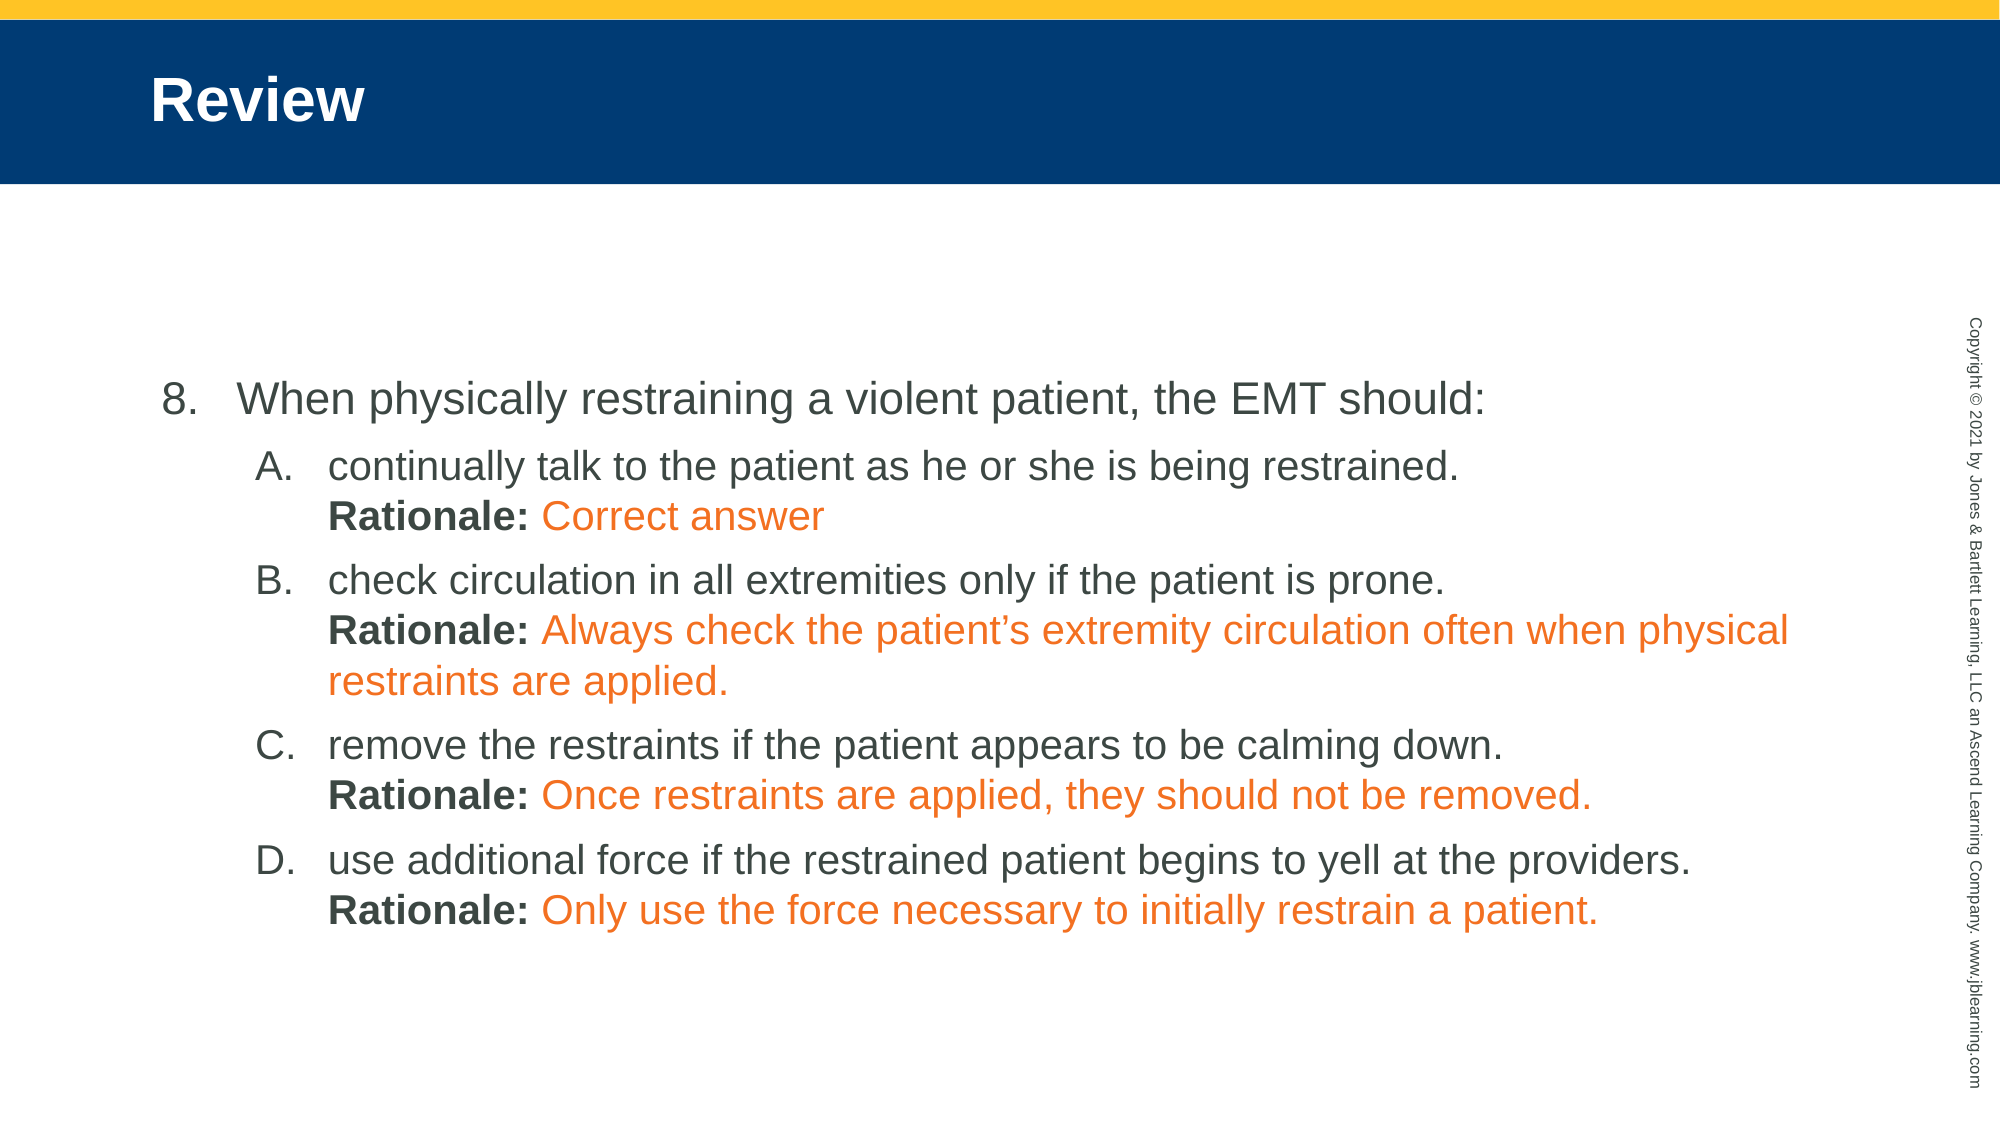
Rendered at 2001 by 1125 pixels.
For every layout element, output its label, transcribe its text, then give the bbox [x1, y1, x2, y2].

title Review [0, 19, 2000, 185]
list When physically restraining a violent patient, the EMT should: continually talk to the patient as he or she is being restrained. Rationale: Correct answer check circulation in all extremities only if the patient is prone. Rationale: Always check the patient’s extremity circulation often when physical restraints are applied. remove the restraints if the patient appears to be calming down. Rationale: Once restraints are applied, they should not be removed. use additional force if the restrained patient begins to yell at the providers. Rationale: Only use the force necessary to initially restrain a patient. [146, 361, 1859, 1016]
